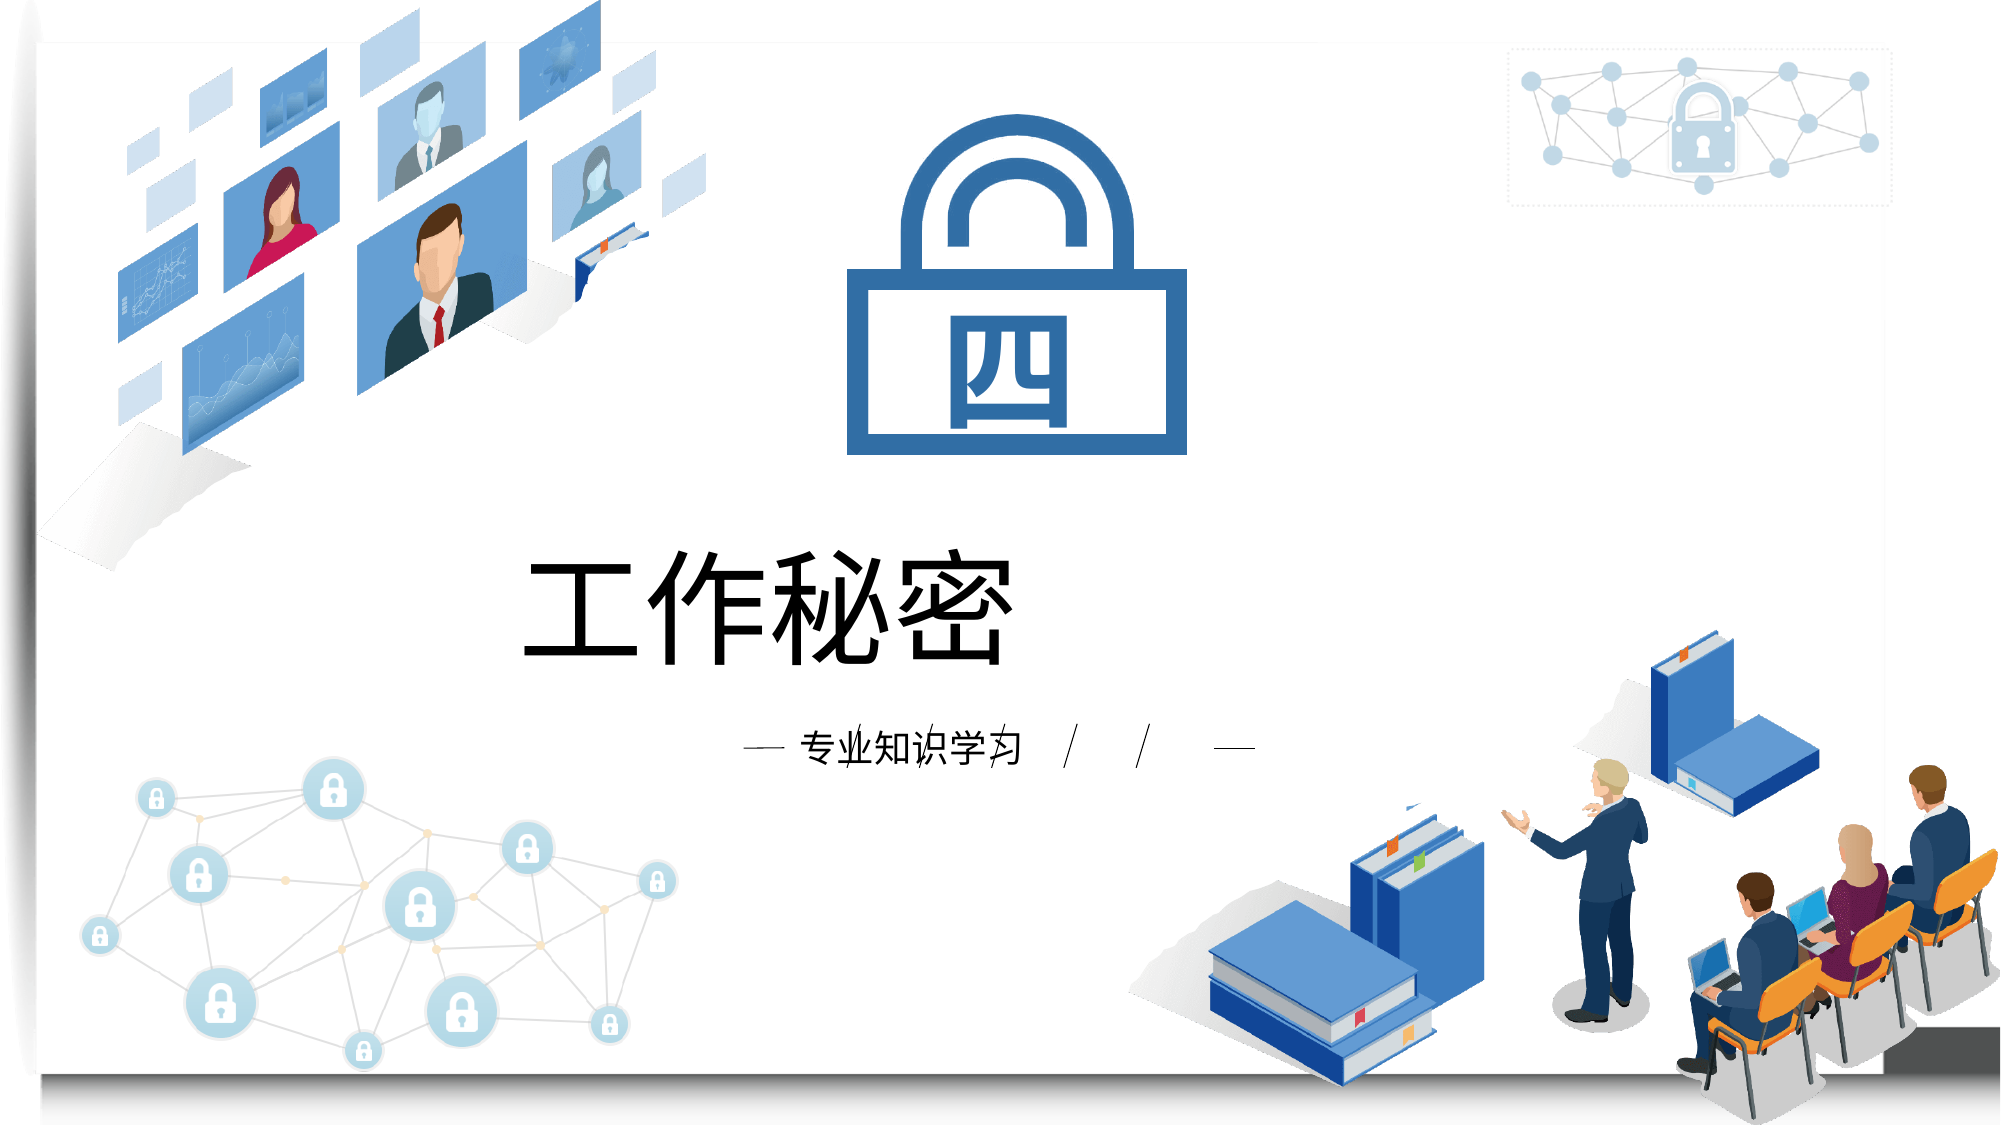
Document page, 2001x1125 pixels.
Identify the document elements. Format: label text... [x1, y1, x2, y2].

text_box 工作秘密 [886, 522, 1116, 688]
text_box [847, 114, 1187, 459]
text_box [743, 717, 1256, 779]
text_box [1316, 2, 2000, 321]
picture [0, 0, 2001, 1125]
